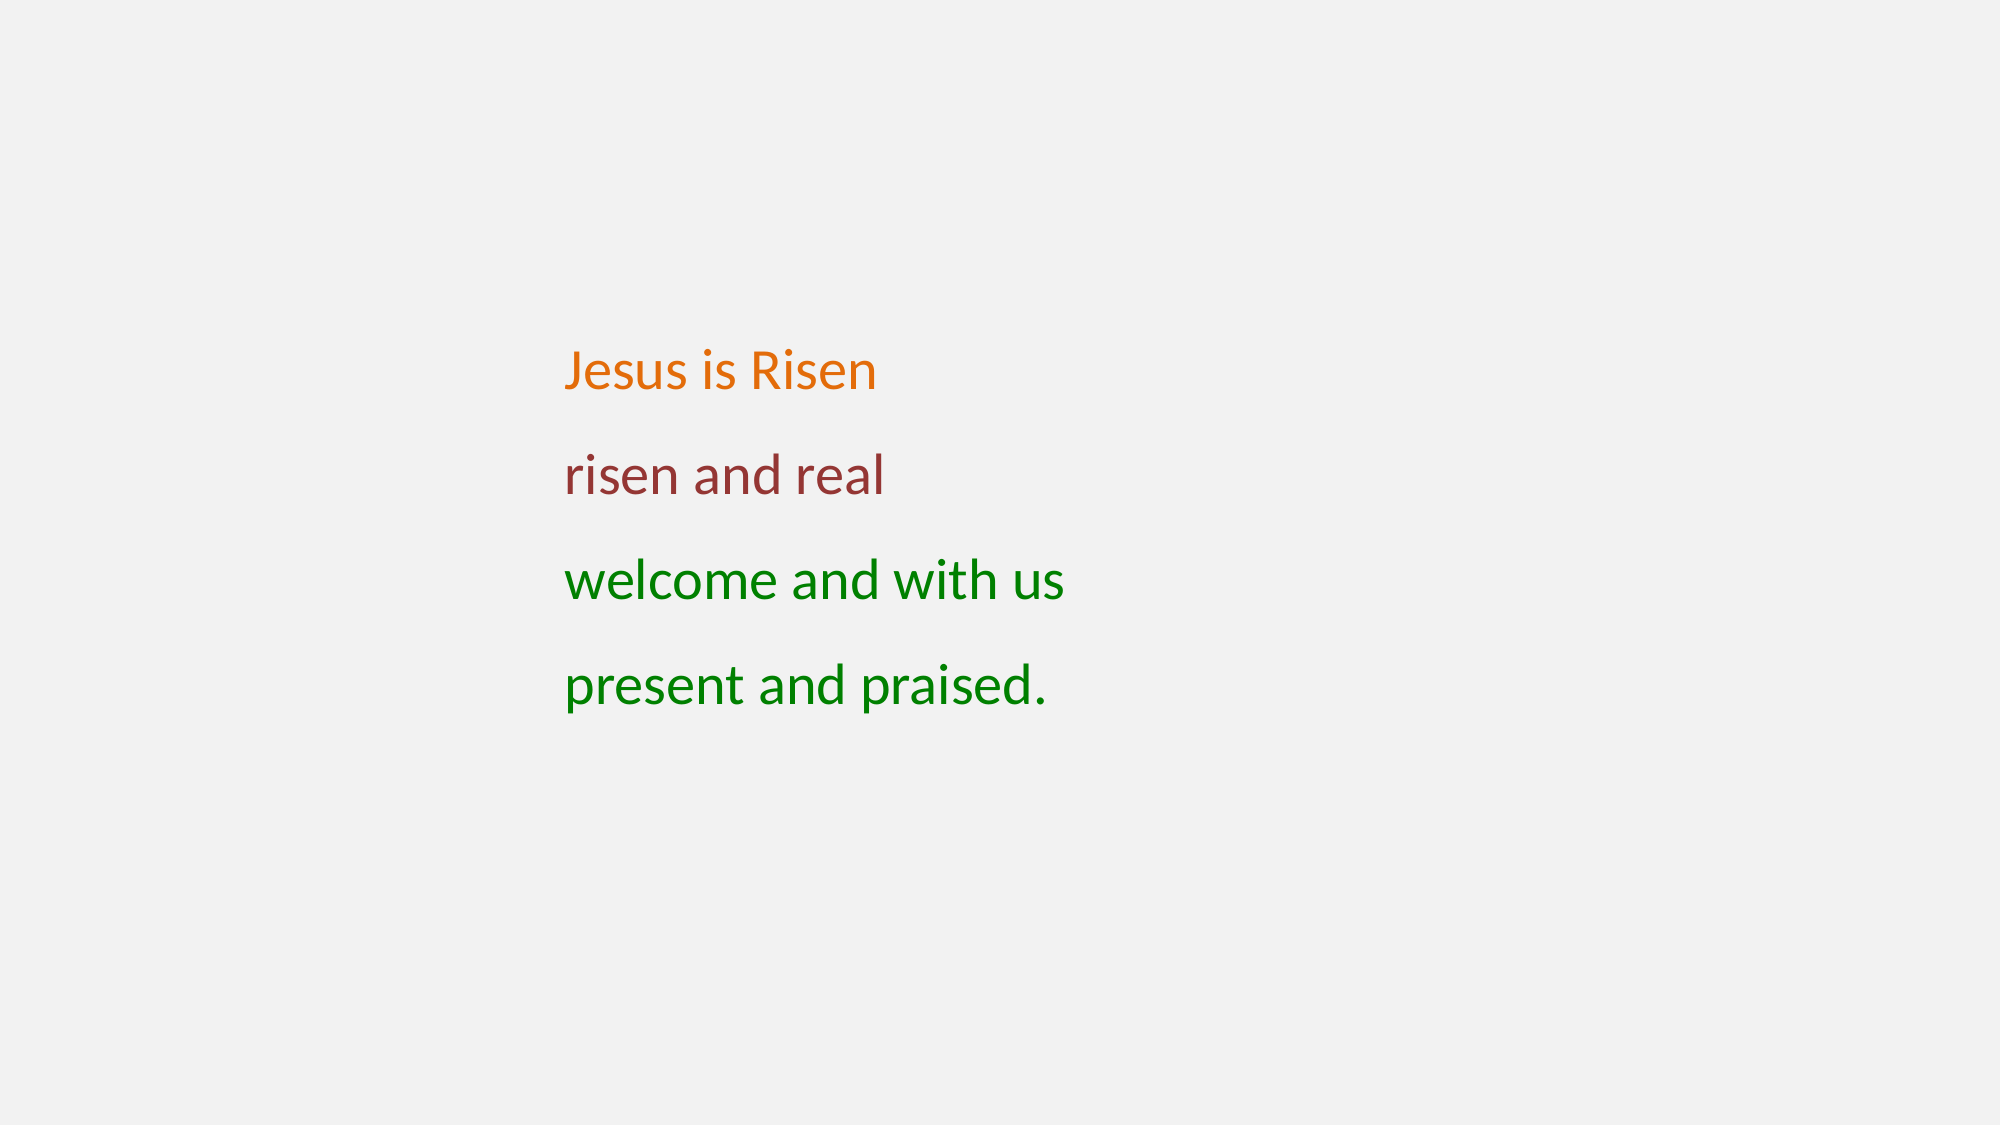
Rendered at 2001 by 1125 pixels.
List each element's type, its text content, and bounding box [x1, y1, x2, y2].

text_box Jesus is Risen risen and real welcome and with us present and praised. [549, 289, 1550, 724]
